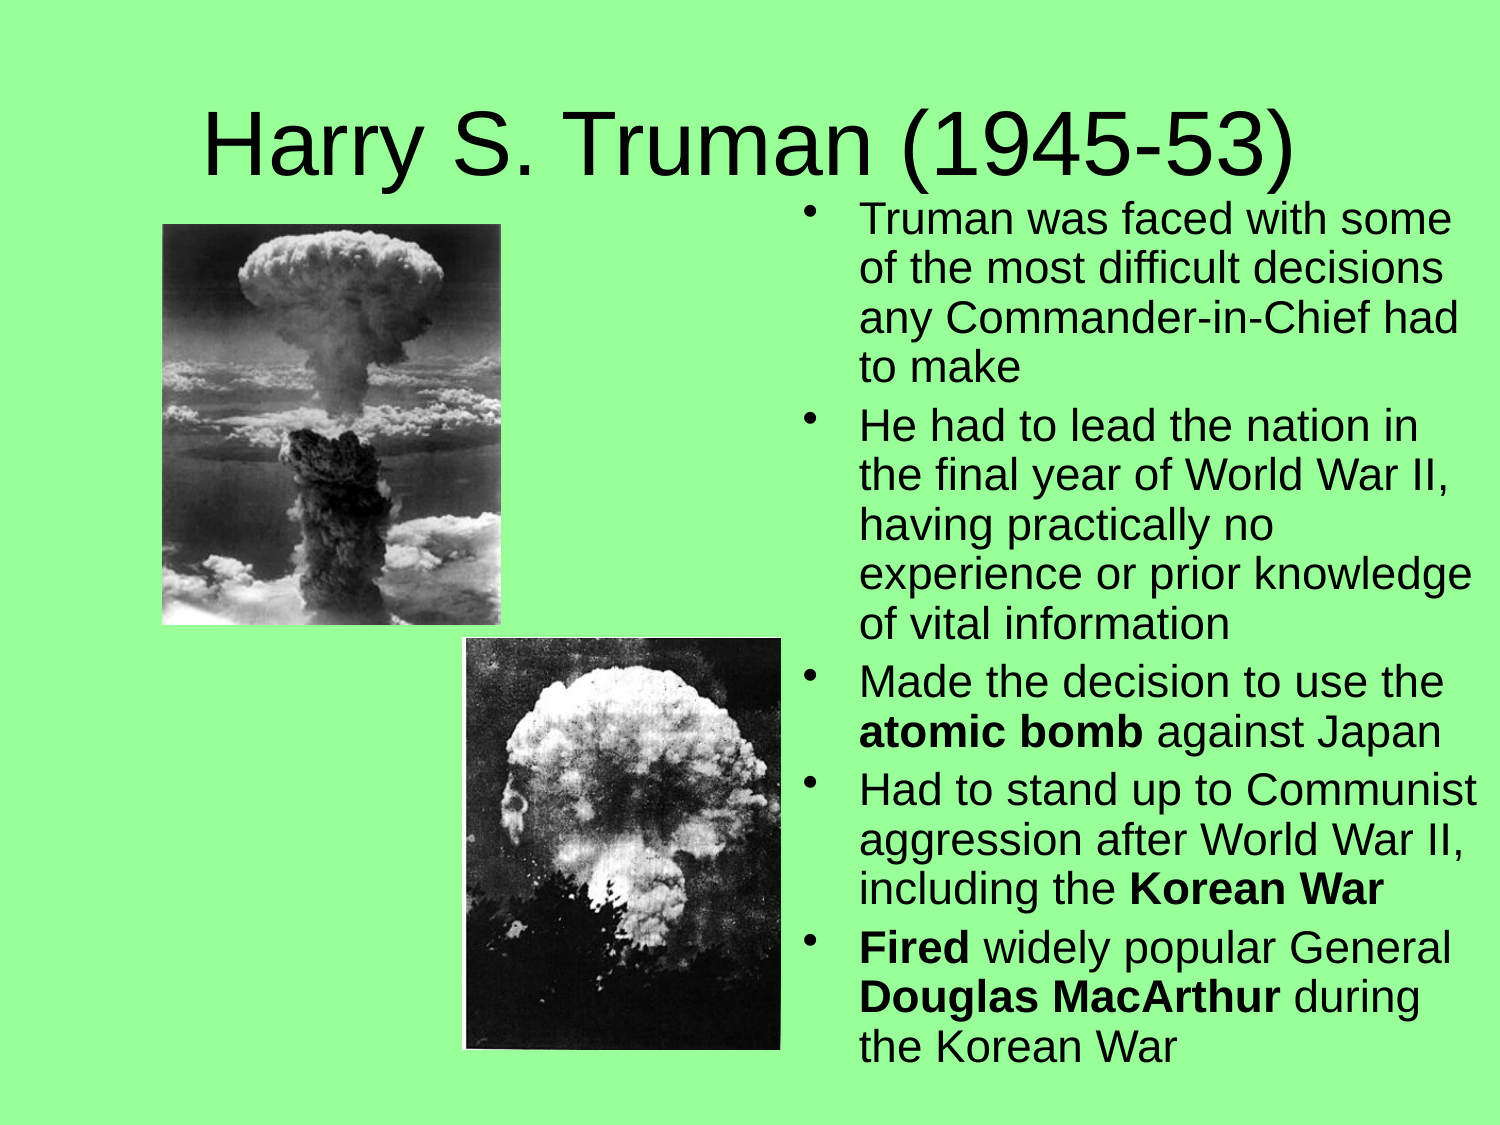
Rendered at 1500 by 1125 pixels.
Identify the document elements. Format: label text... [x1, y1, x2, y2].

picture [462, 637, 781, 1051]
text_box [162, 224, 501, 626]
list Truman was faced with some of the most difficult decisions any Commander-in-Chief had to make He had to lead the nation in the final year of World War II, having practically no experience or prior knowledge of vital information Made the decision to use the atomic bomb against Japan Had to stand up to Communist aggression after World War II, including the Korean War Fired widely popular General Douglas MacArthur during the Korean War [787, 187, 1500, 1088]
title Harry S. Truman (1945-53) [75, 45, 1425, 233]
